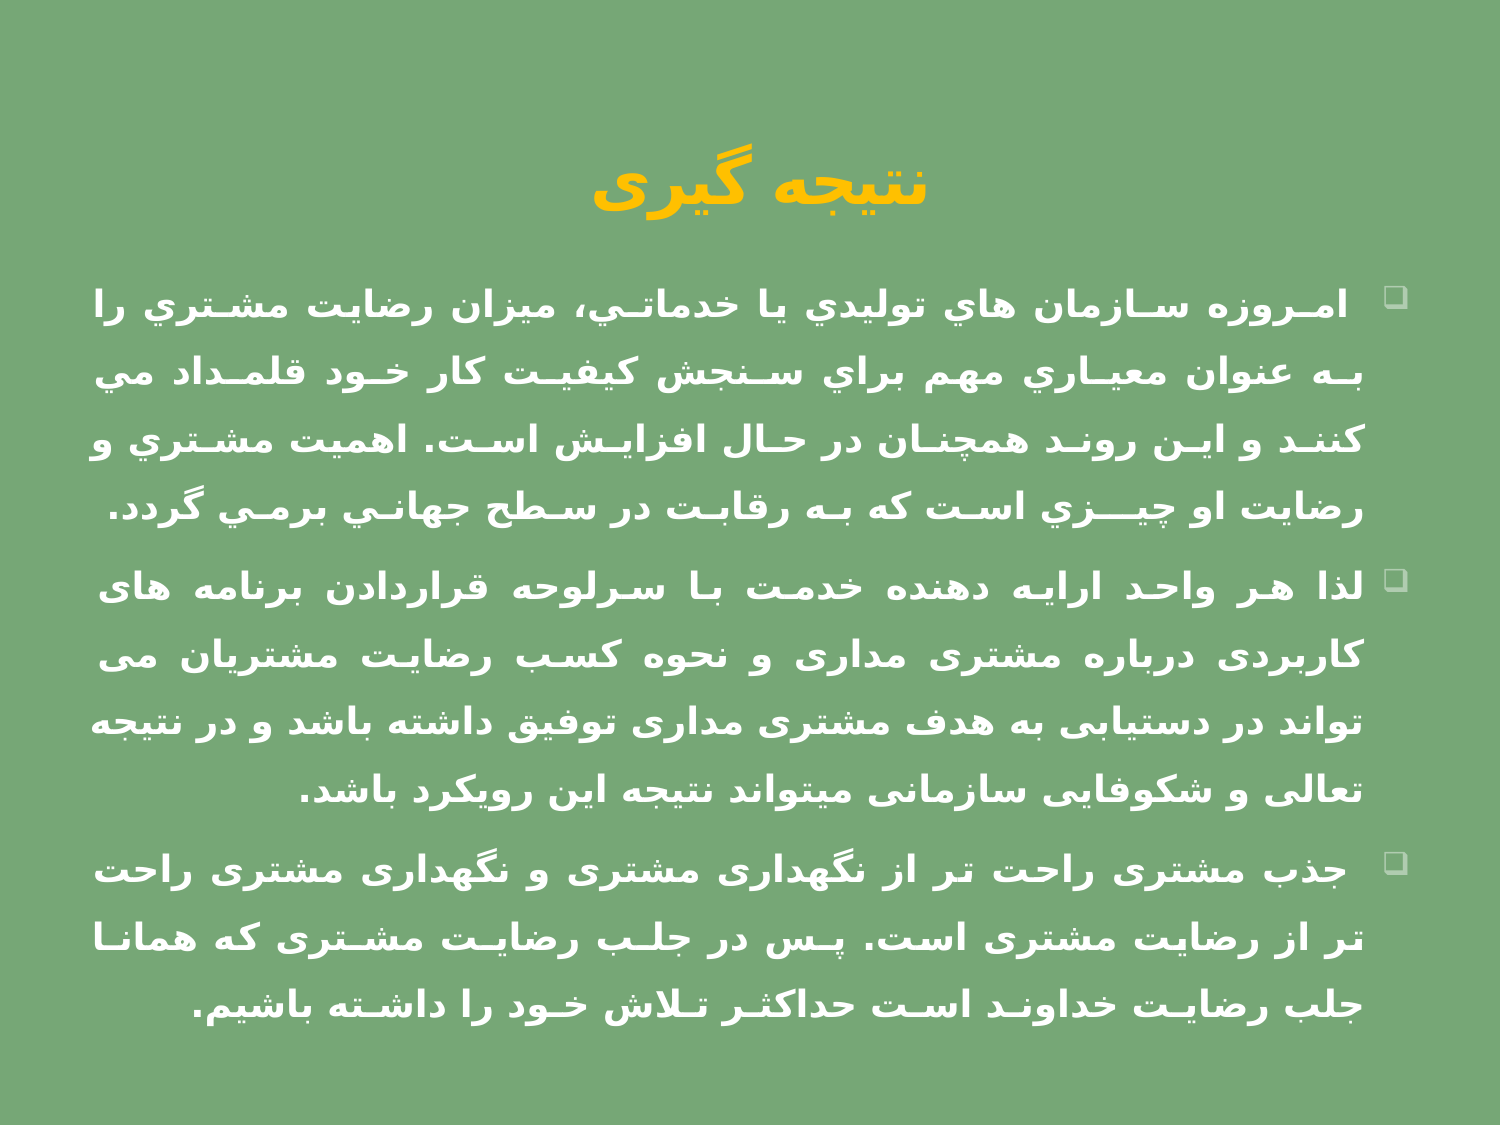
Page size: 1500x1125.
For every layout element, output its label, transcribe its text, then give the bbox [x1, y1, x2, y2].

list امـروزه سـازمان هاي تولیدي یا خدماتـي، میزان رضایت مشـتري را بـه عنوان معیـاري مهم براي سـنجش کیفیـت کار خـود قلمـداد مي کننـد و ایـن رونـد همچنـان در حـال افزایـش اسـت. اهمیت مشـتري و رضایت او چیـــزي اسـت که بـه رقابـت در سـطح جهانـي برمـي گردد. لذا هر واحد ارایه دهنده خدمت با سرلوحه قراردادن برنامه های کاربردی درباره مشتری مداری و نحوه کسب رضایت مشتریان می تواند در دستیابی به هدف مشتری مداری توفیق داشته باشد و در نتیجه تعالی و شکوفایی سازمانی میتواند نتیجه این رویکرد باشد. جذب مشتری راحت تر از نگهداری مشتری و نگهداری مشتری راحت تر از رضایت مشتری است. پـس در جلـب رضایـت مشـتری که همانـا جلب رضایـت خداونـد اسـت حداکثـر تـلاش خـود را داشـته باشیم. [75, 249, 1425, 1000]
title نتیجه گیری [74, 24, 1425, 225]
